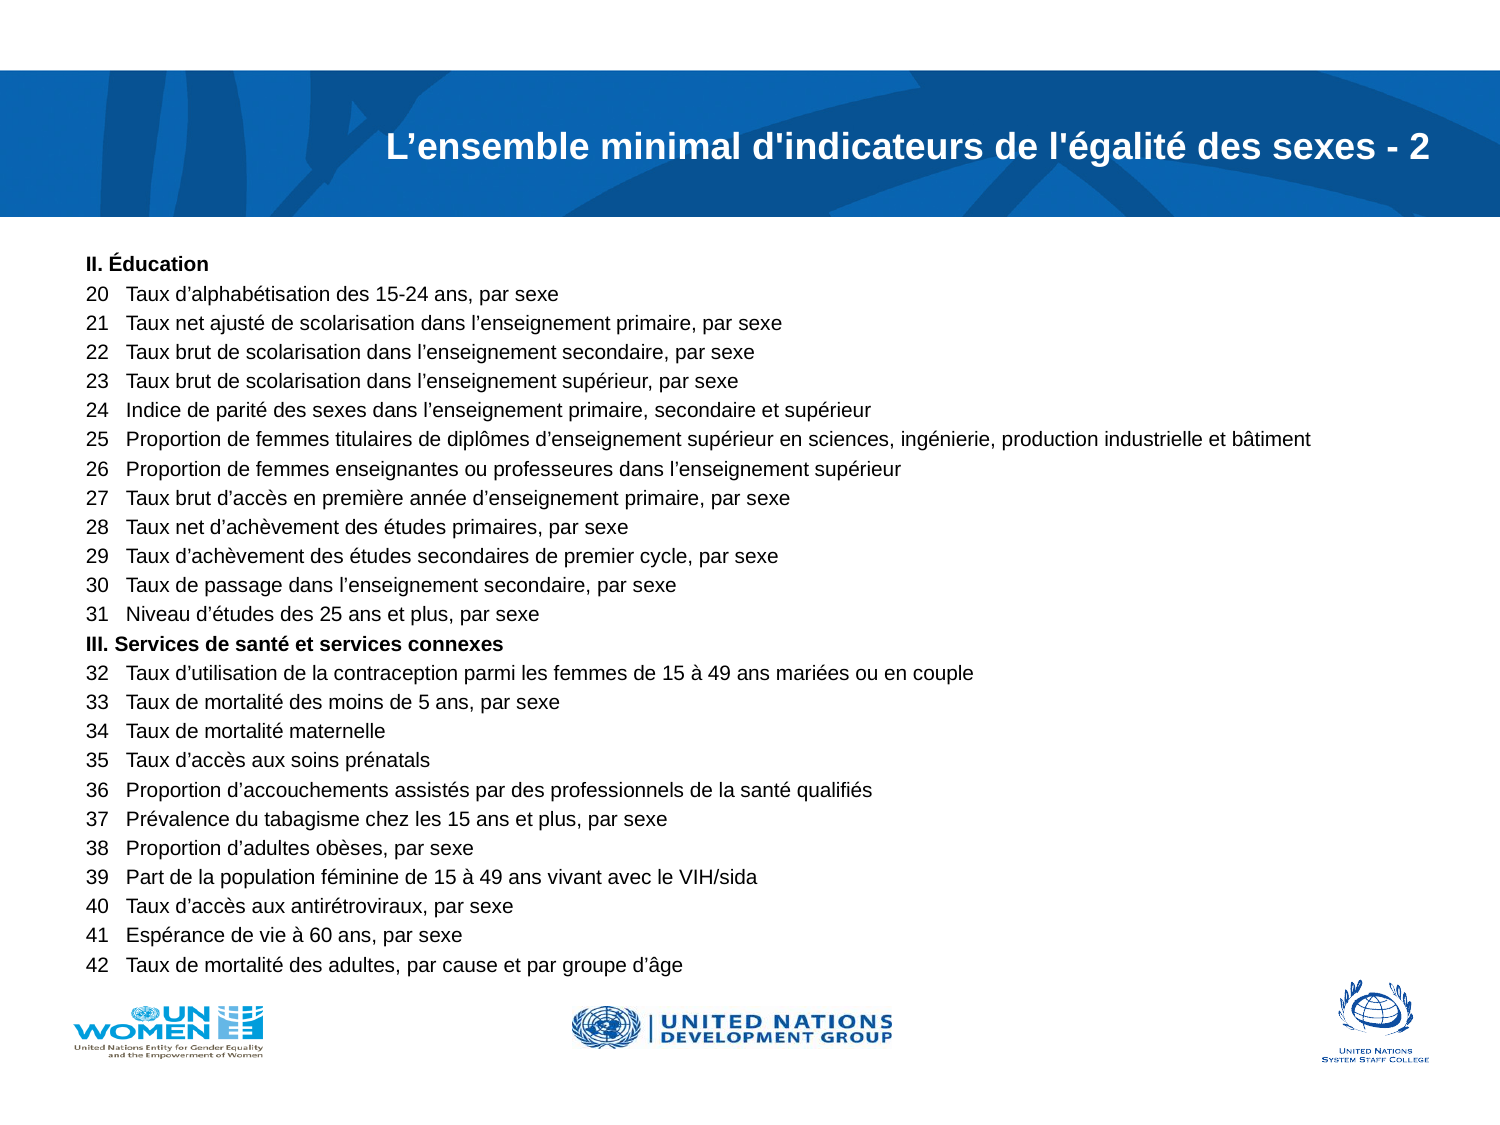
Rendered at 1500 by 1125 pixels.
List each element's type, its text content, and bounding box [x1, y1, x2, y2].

picture [170, 1006, 179, 1018]
list II. Éducation 20 Taux d’alphabétisation des 15-24 ans, par sexe 21 Taux net ajusté de scolarisation dans l’enseignement primaire, par sexe 22 Taux brut de scolarisation dans l’enseignement secondaire, par sexe 23 Taux brut de scolarisation dans l’enseignement supérieur, par sexe 24 Indice de parité des sexes dans l’enseignement primaire, secondaire et supérieur 25 Proportion de femmes titulaires de diplômes d’enseignement supérieur en sciences, ingénierie, production industrielle et bâtiment 26 Proportion de femmes enseignantes ou professeures dans l’enseignement supérieur 27 Taux brut d’accès en première année d’enseignement primaire, par sexe 28 Taux net d’achèvement des études primaires, par sexe 29 Taux d’achèvement des études secondaires de premier cycle, par sexe 30 Taux de passage dans l’enseignement secondaire, par sexe 31 Niveau d’études des 25 ans et plus, par sexe III. Services de santé et services connexes 32 Taux d’utilisation de la contraception parmi les femmes de 15 à 49 ans mariées ou en couple 33 Taux de mortalité des moins de 5 ans, par sexe 34 Taux de mortalité maternelle 35 Taux d’accès aux soins prénatals 36 Proportion d’accouchements assistés par des professionnels de la santé qualifiés 37 Prévalence du tabagisme chez les 15 ans et plus, par sexe 38 Proportion d’adultes obèses, par sexe 39 Part de la population féminine de 15 à 49 ans vivant avec le VIH/sida 40 Taux d’accès aux antirétroviraux, par sexe 41 Espérance de vie à 60 ans, par sexe 42 Taux de mortalité des adultes, par cause et par groupe d’âge [70, 243, 1346, 919]
picture [73, 1006, 263, 1059]
picture [194, 1006, 204, 1013]
picture [0, 70, 1500, 217]
picture [1322, 979, 1429, 1063]
picture [572, 1006, 892, 1049]
title L’ensemble minimal d'indicateurs de l'égalité des sexes - 2 [171, 94, 1447, 195]
